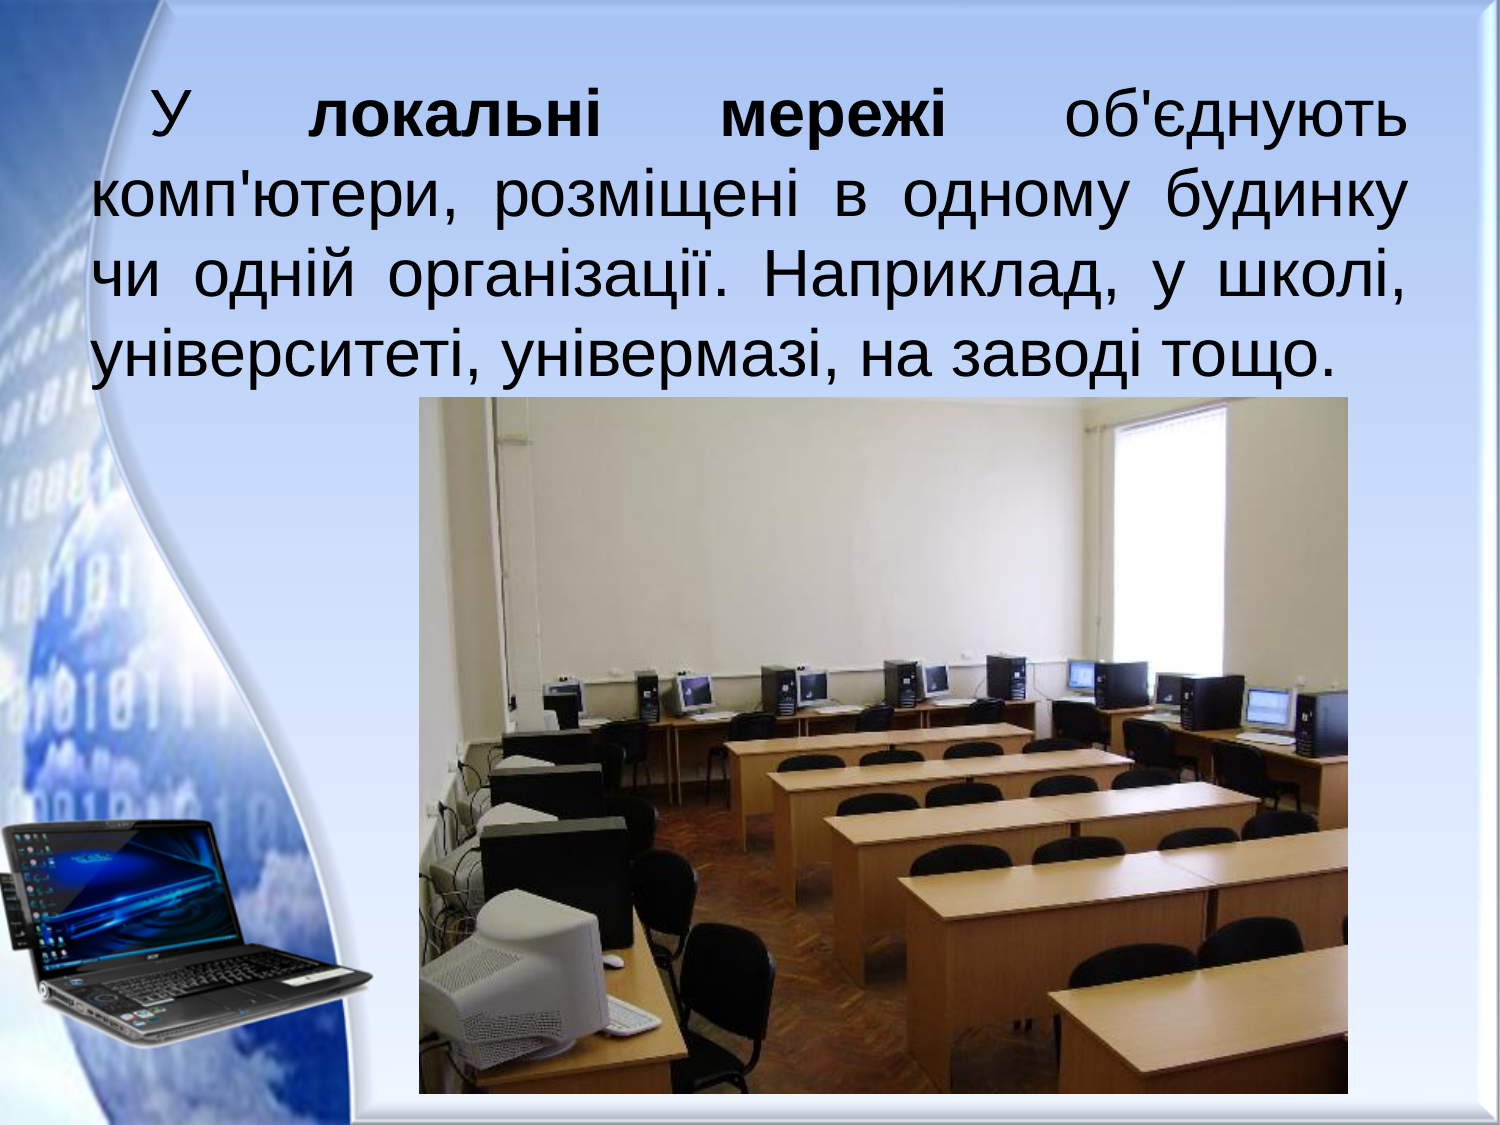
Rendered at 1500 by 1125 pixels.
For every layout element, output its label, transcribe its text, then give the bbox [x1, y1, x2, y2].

list У локальні мережі об'єднують комп'ютери, розміщені в одному будинку чи одній організації. Наприклад, у школі, університеті, універмазі, на заводі тощо. [74, 62, 1426, 413]
picture [0, 0, 1500, 1125]
